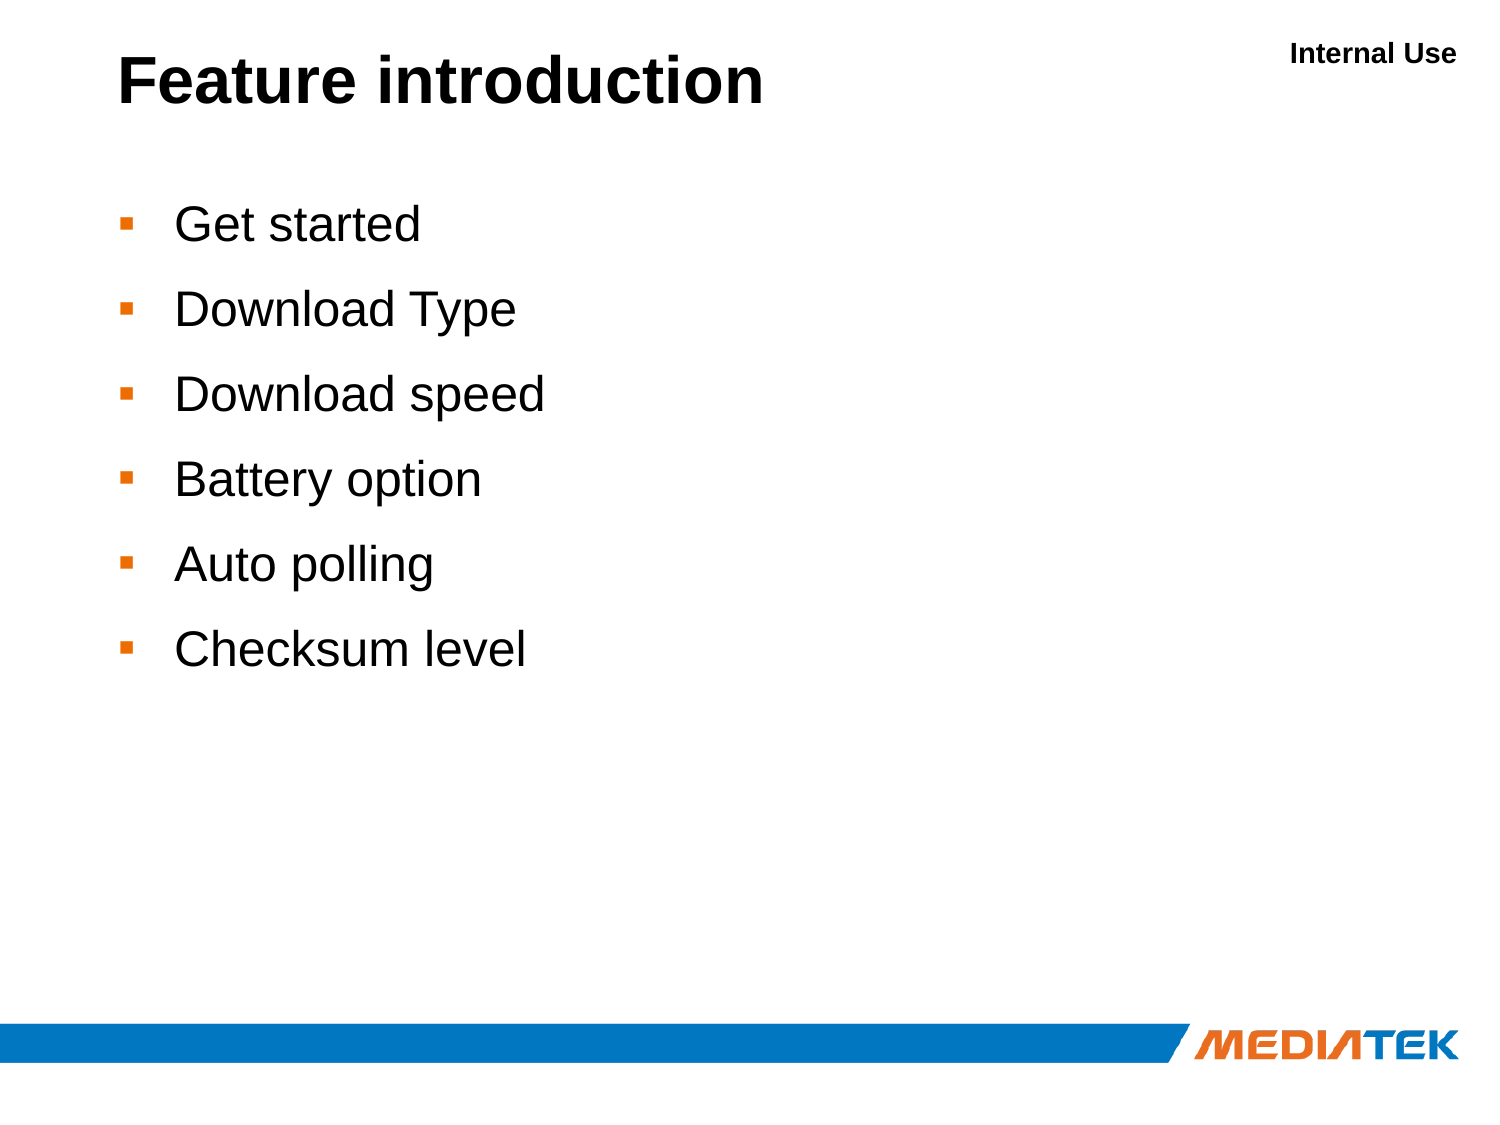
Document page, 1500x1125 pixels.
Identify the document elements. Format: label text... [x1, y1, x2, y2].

list Get started Download Type Download speed Battery option Auto polling Checksum level [102, 184, 1425, 998]
picture [0, 1023, 1459, 1063]
title Feature introduction [101, 62, 1425, 172]
